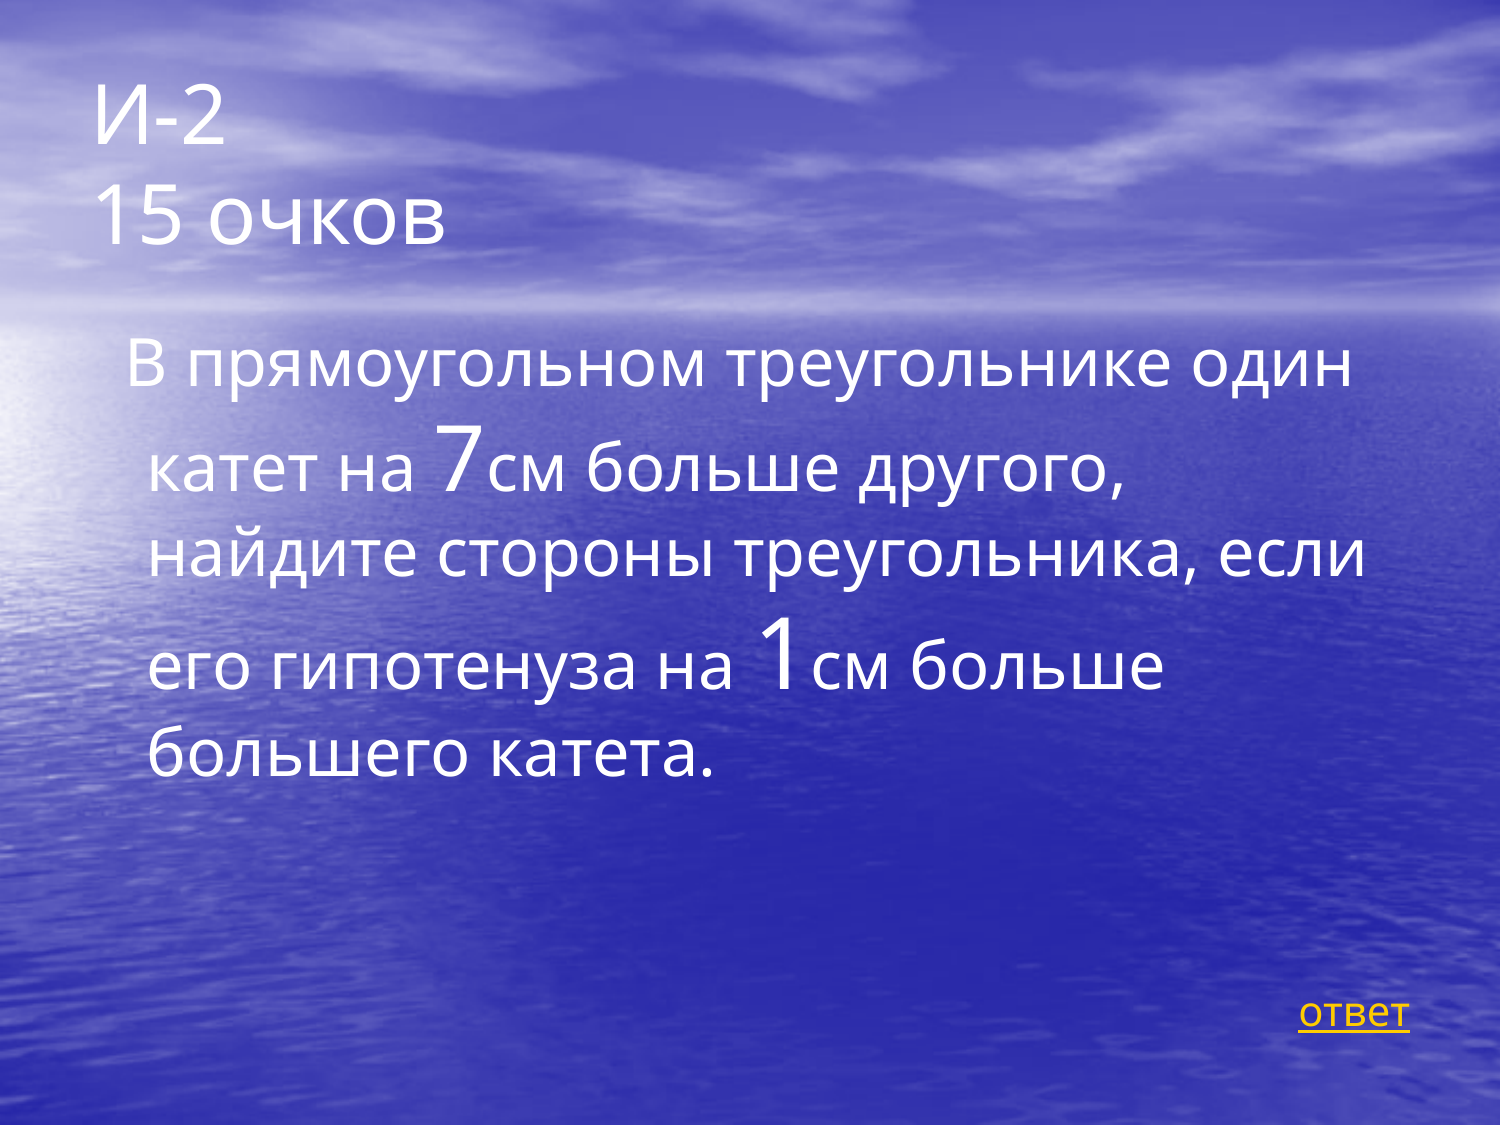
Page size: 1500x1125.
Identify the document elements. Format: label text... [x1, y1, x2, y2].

title И-2 15 очков [74, 47, 1426, 276]
list В прямоугольном треугольнике один катет на 7см больше другого, найдите стороны треугольника, если его гипотенуза на 1см больше большего катета. ответ [74, 312, 1426, 988]
